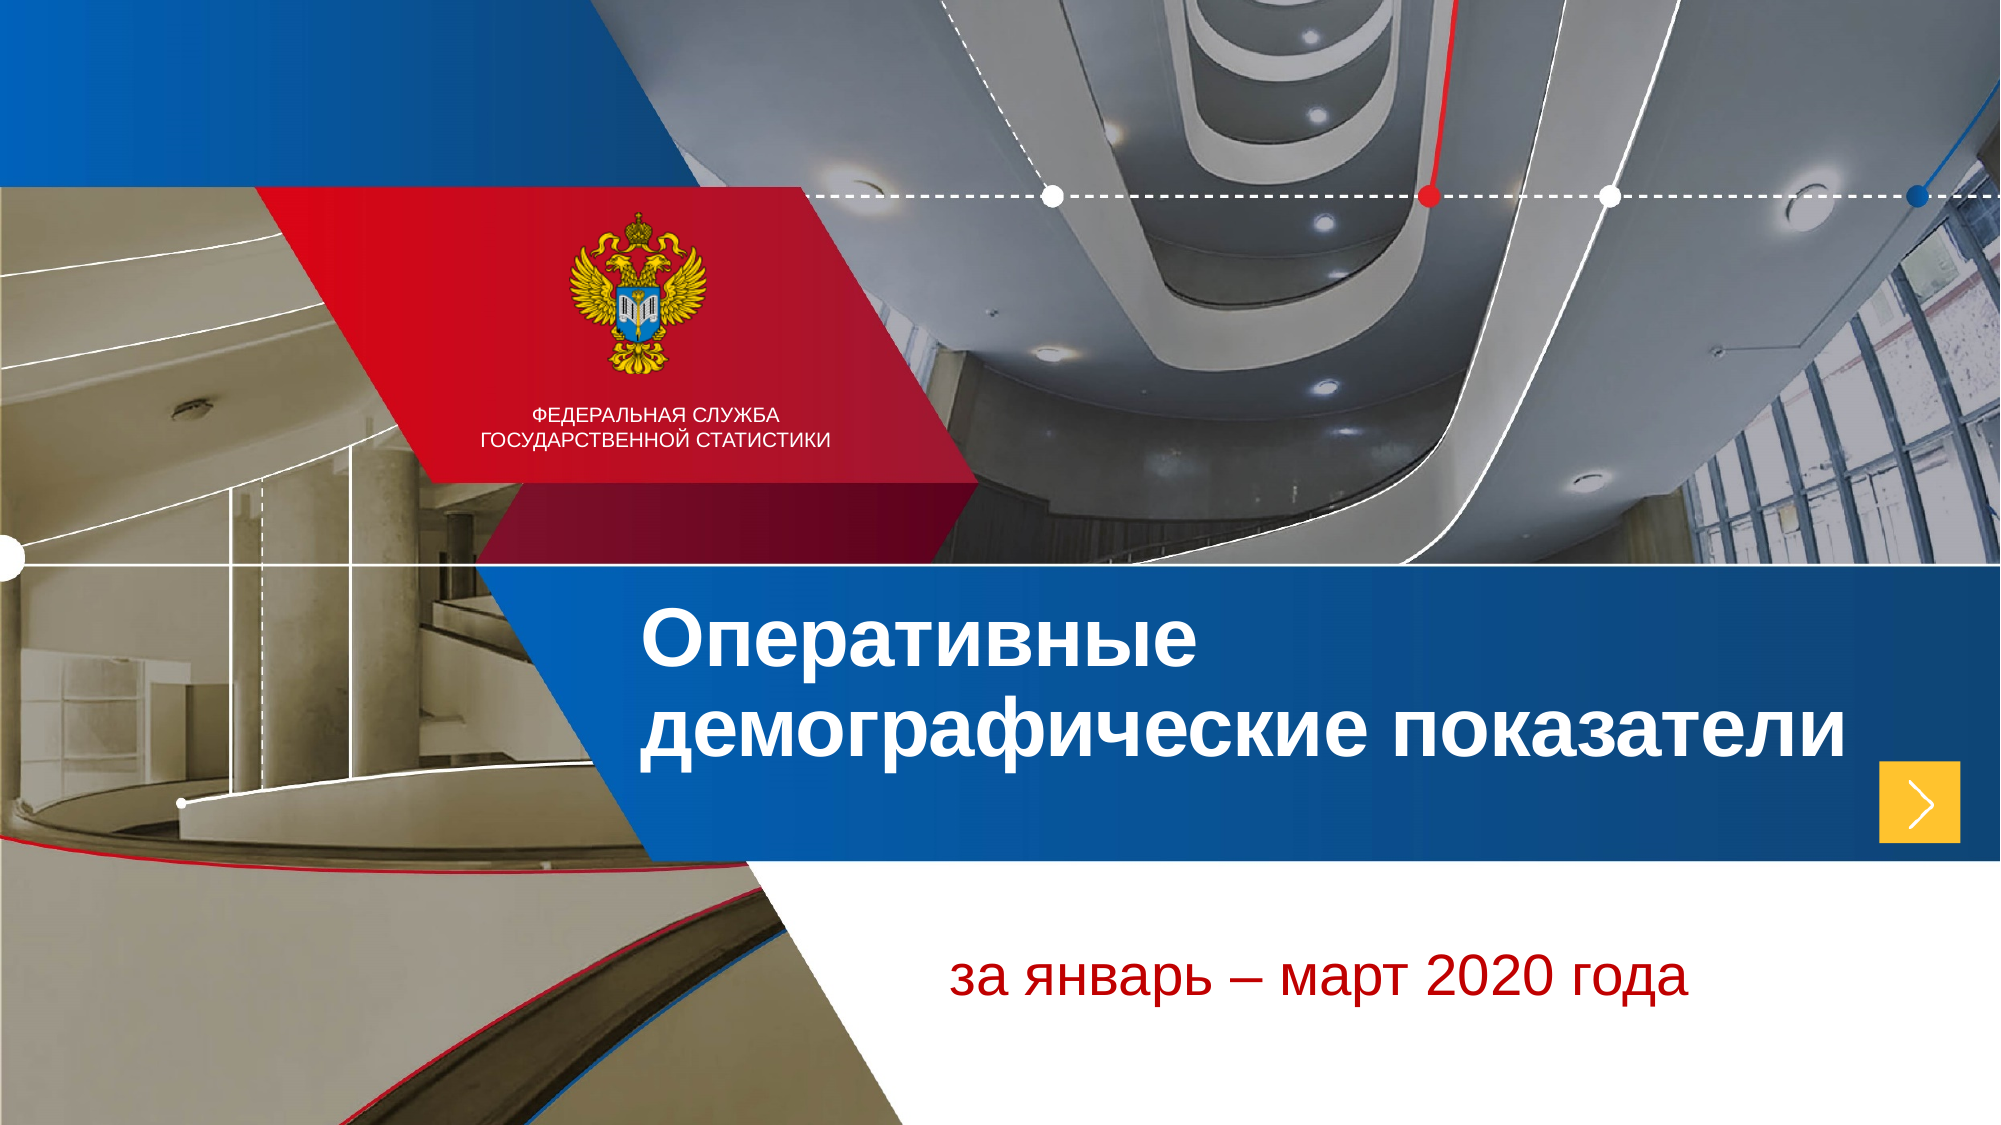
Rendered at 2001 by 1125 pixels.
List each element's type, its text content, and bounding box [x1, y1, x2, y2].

list за январь – март 2020 года [949, 943, 1863, 1009]
list Оперативные демографические показатели [626, 587, 1897, 785]
picture [0, 0, 2000, 1125]
